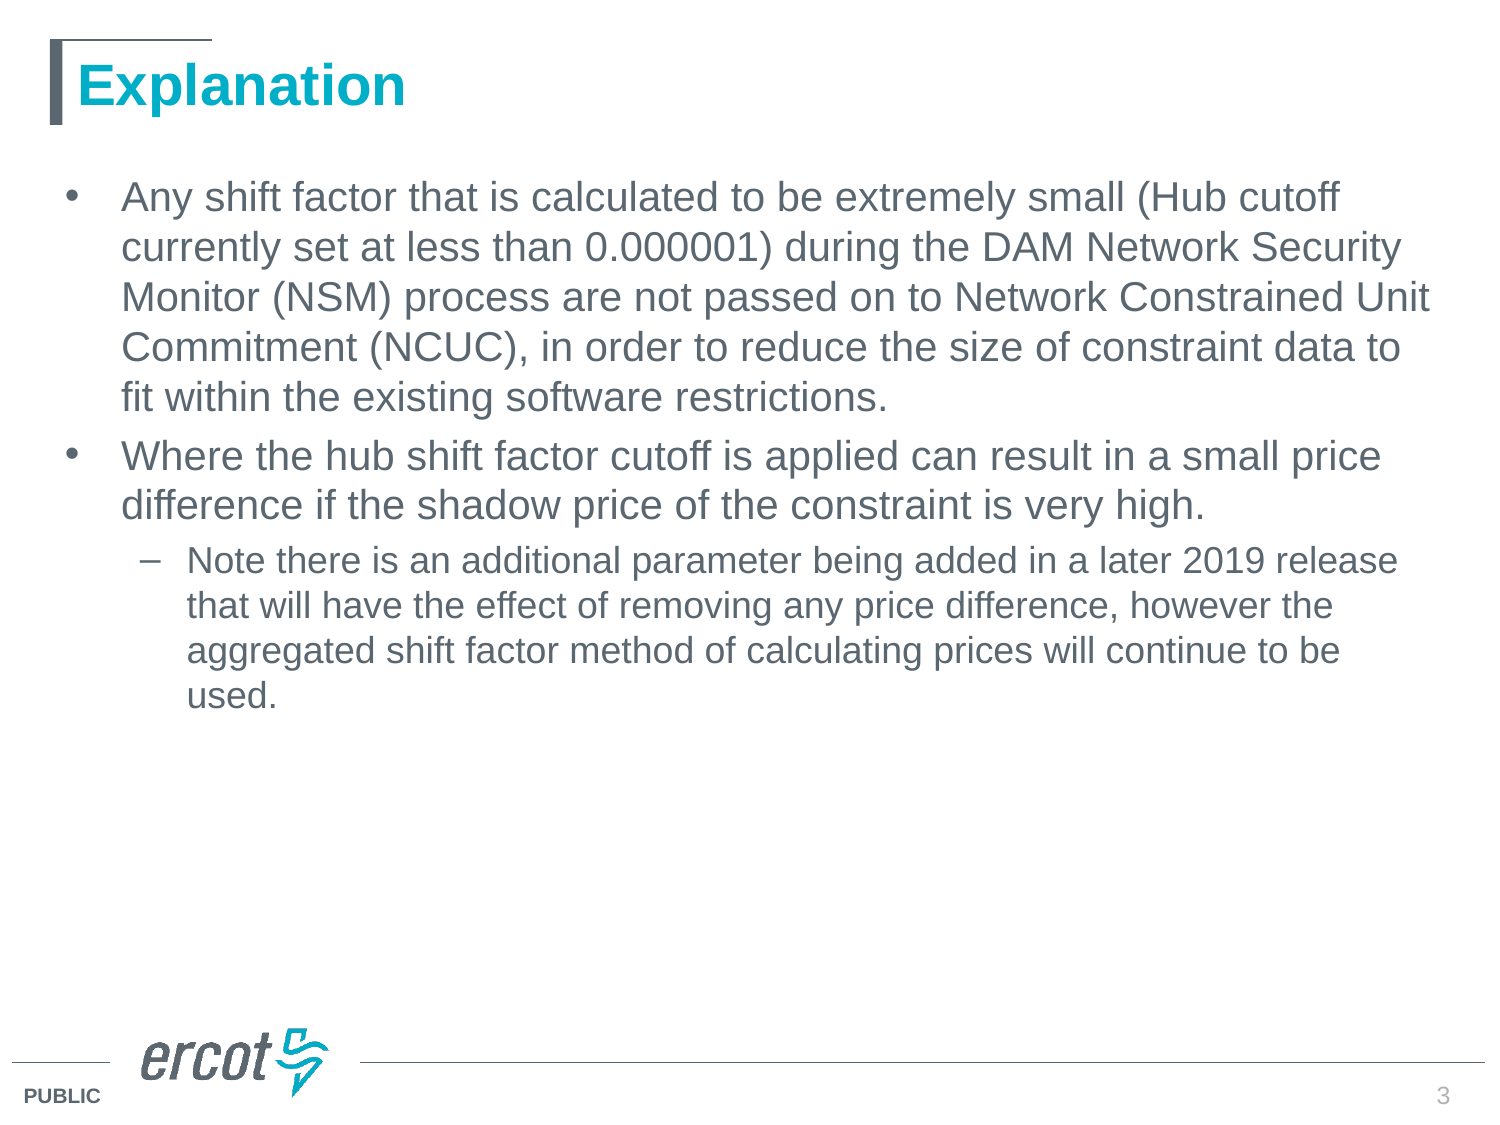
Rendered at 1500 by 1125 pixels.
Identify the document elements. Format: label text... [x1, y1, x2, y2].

picture [137, 1024, 332, 1100]
title Explanation [62, 39, 1450, 125]
list Any shift factor that is calculated to be extremely small (Hub cutoff currently set at less than 0.000001) during the DAM Network Security Monitor (NSM) process are not passed on to Network Constrained Unit Commitment (NCUC), in order to reduce the size of constraint data to fit within the existing software restrictions. Where the hub shift factor cutoff is applied can result in a small price difference if the shadow price of the constraint is very high. Note there is an additional parameter being added in a later 2019 release that will have the effect of removing any price difference, however the aggregated shift factor method of calculating prices will continue to be used. [50, 162, 1450, 992]
slide_number 3 [1400, 1076, 1488, 1113]
